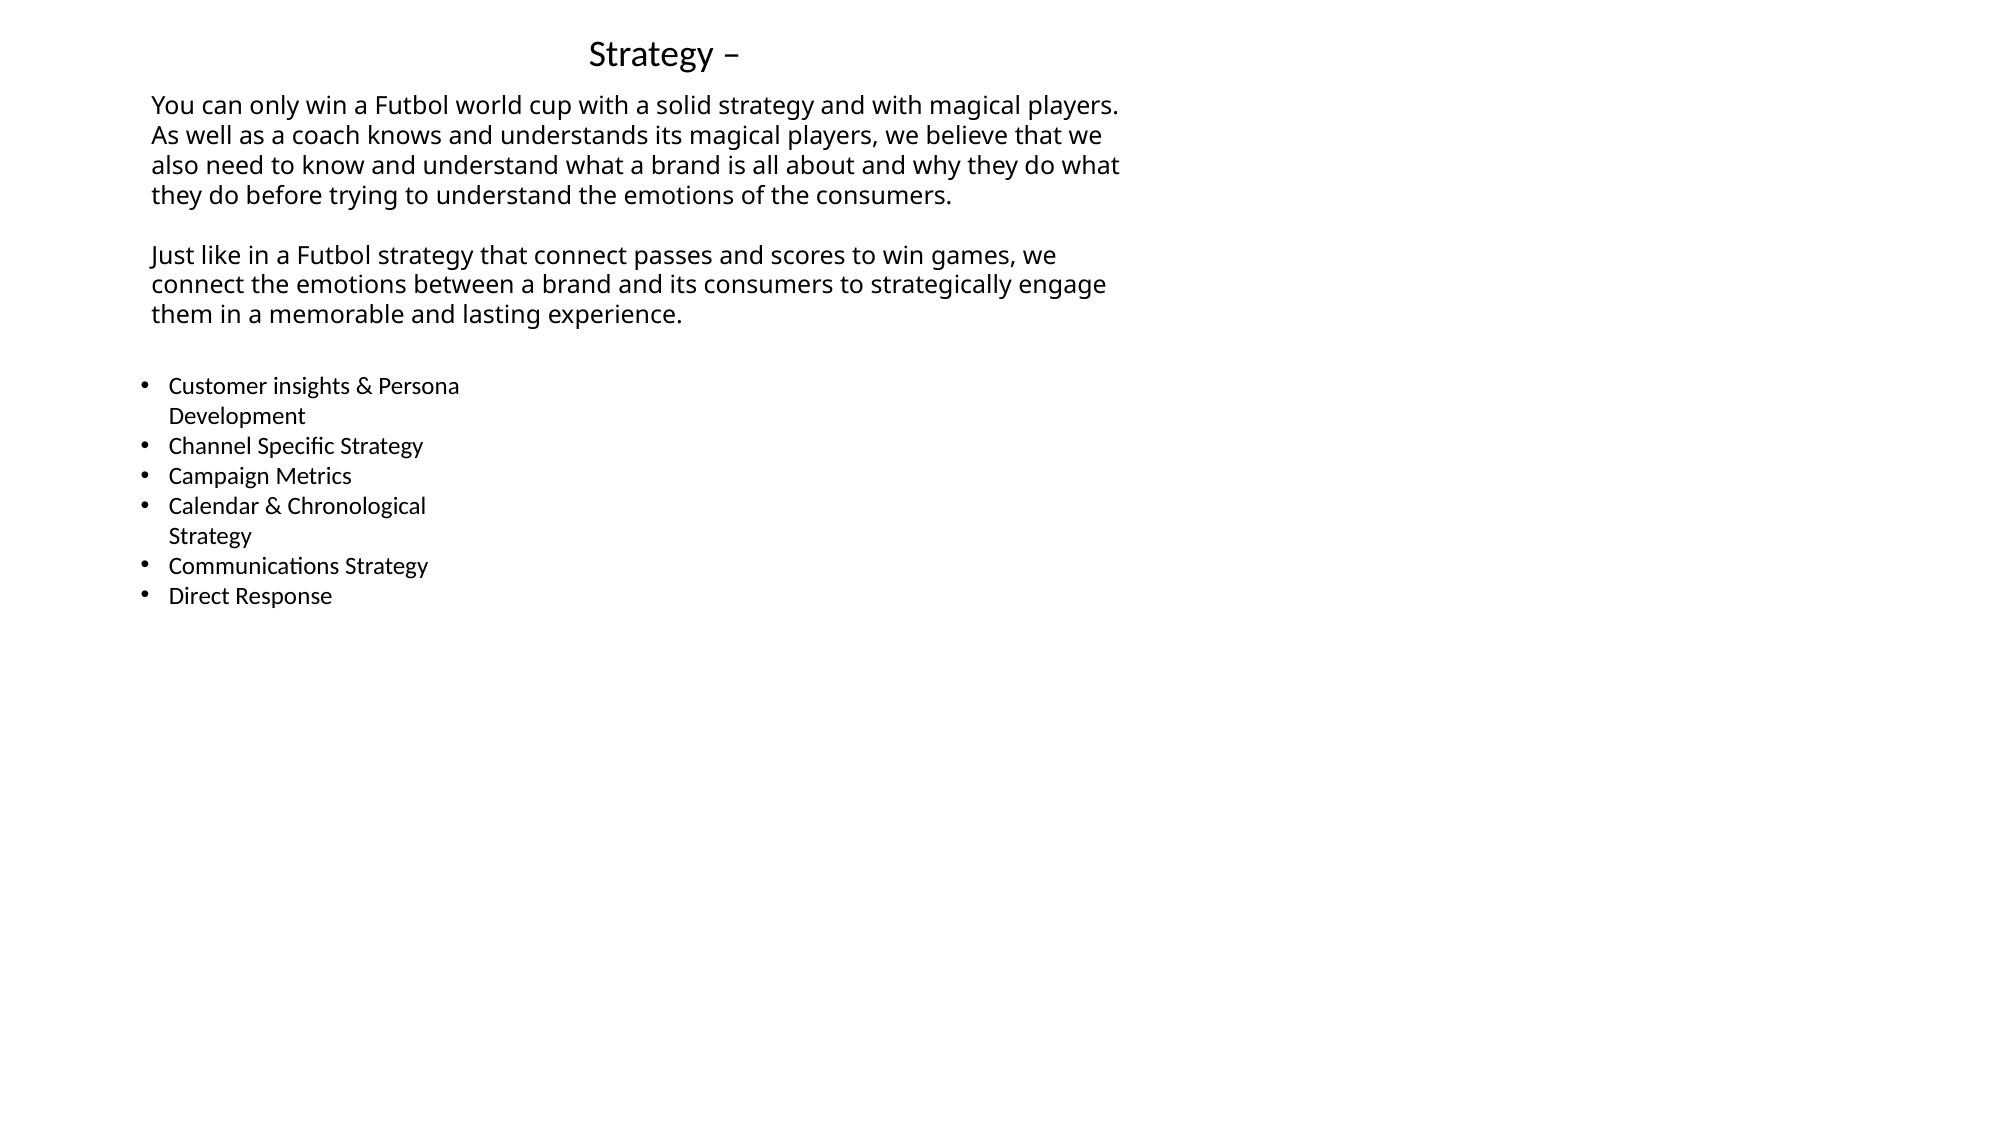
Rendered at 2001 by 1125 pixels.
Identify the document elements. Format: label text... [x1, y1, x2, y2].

text_box Customer insights & Persona Development Channel Specific Strategy Campaign Metrics Calendar & Chronological Strategy Communications Strategy Direct Response [125, 362, 526, 617]
text_box You can only win a Futbol world cup with a solid strategy and with magical players. As well as a coach knows and understands its magical players, we believe that we also need to know and understand what a brand is all about and why they do what they do before trying to understand the emotions of the consumers. Just like in a Futbol strategy that connect passes and scores to win games, we connect the emotions between a brand and its consumers to strategically engage them in a memorable and lasting experience. [136, 82, 1137, 337]
text_box Strategy – [573, 21, 757, 82]
